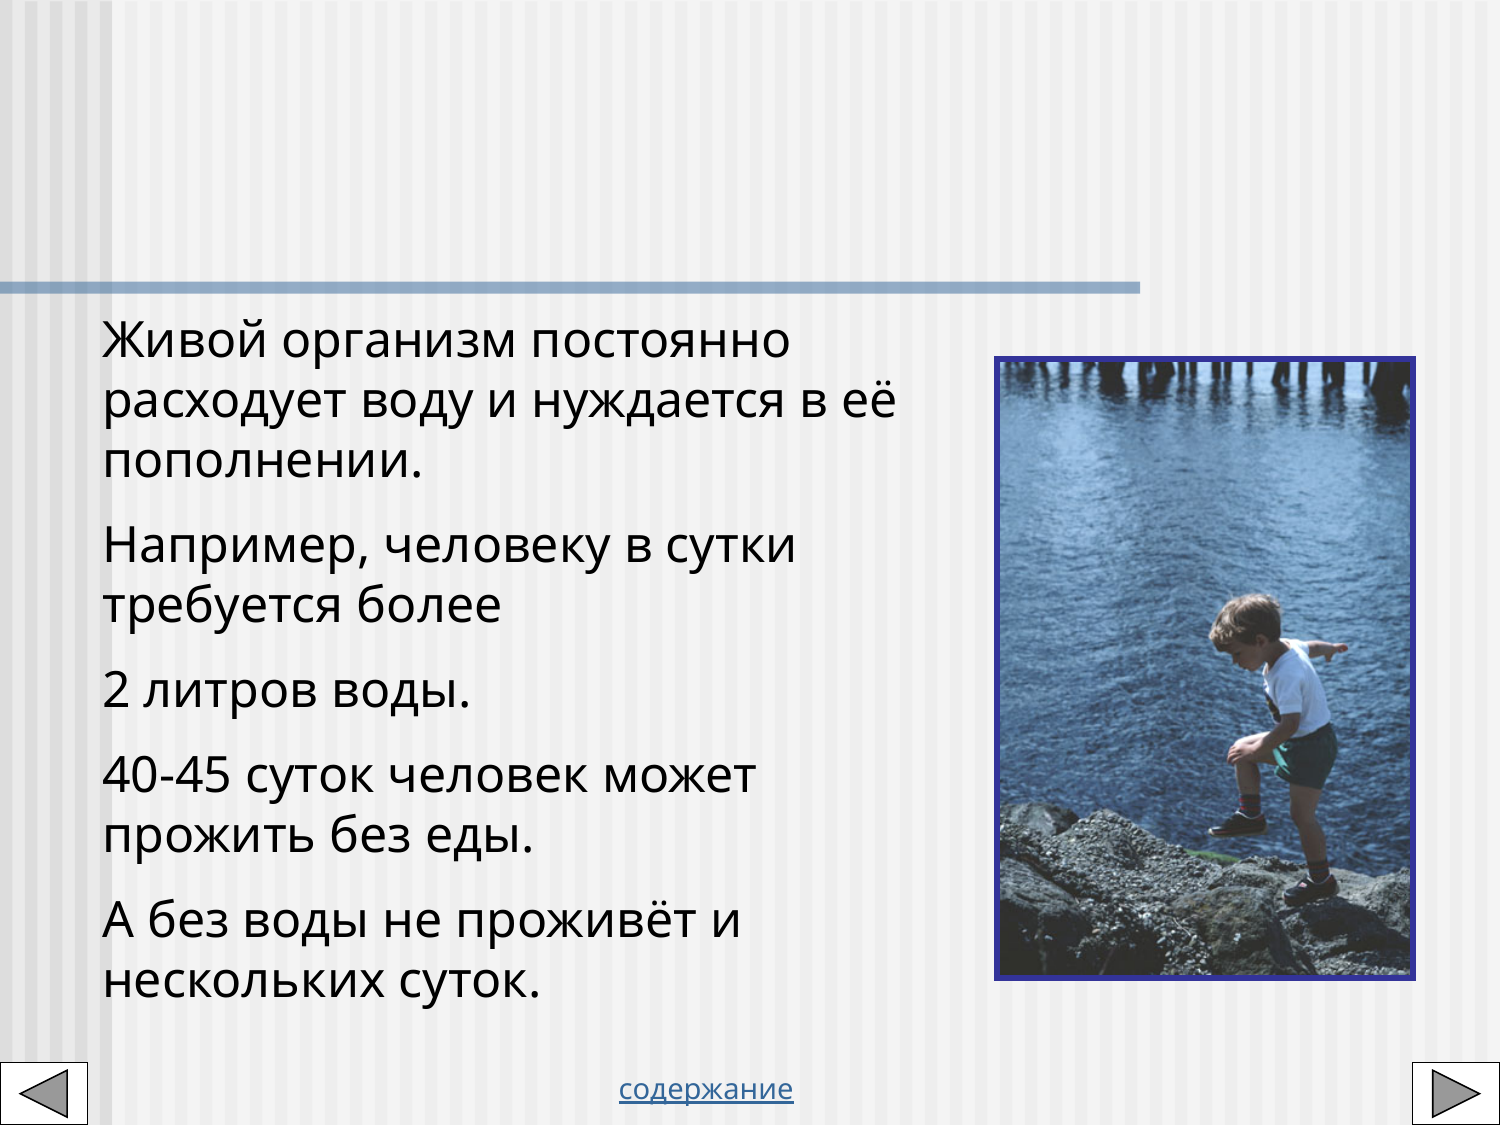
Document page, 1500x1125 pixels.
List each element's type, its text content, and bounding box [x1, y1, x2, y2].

text_box Живой организм постоянно расходует воду и нуждается в её пополнении. Например, человеку в сутки требуется более 2 литров воды. 40-45 суток человек может прожить без еды. А без воды не проживёт и нескольких суток. [87, 299, 963, 1100]
picture [999, 362, 1411, 976]
text_box содержание [587, 1062, 825, 1117]
text_box [0, 1062, 88, 1125]
text_box [1412, 1062, 1500, 1125]
